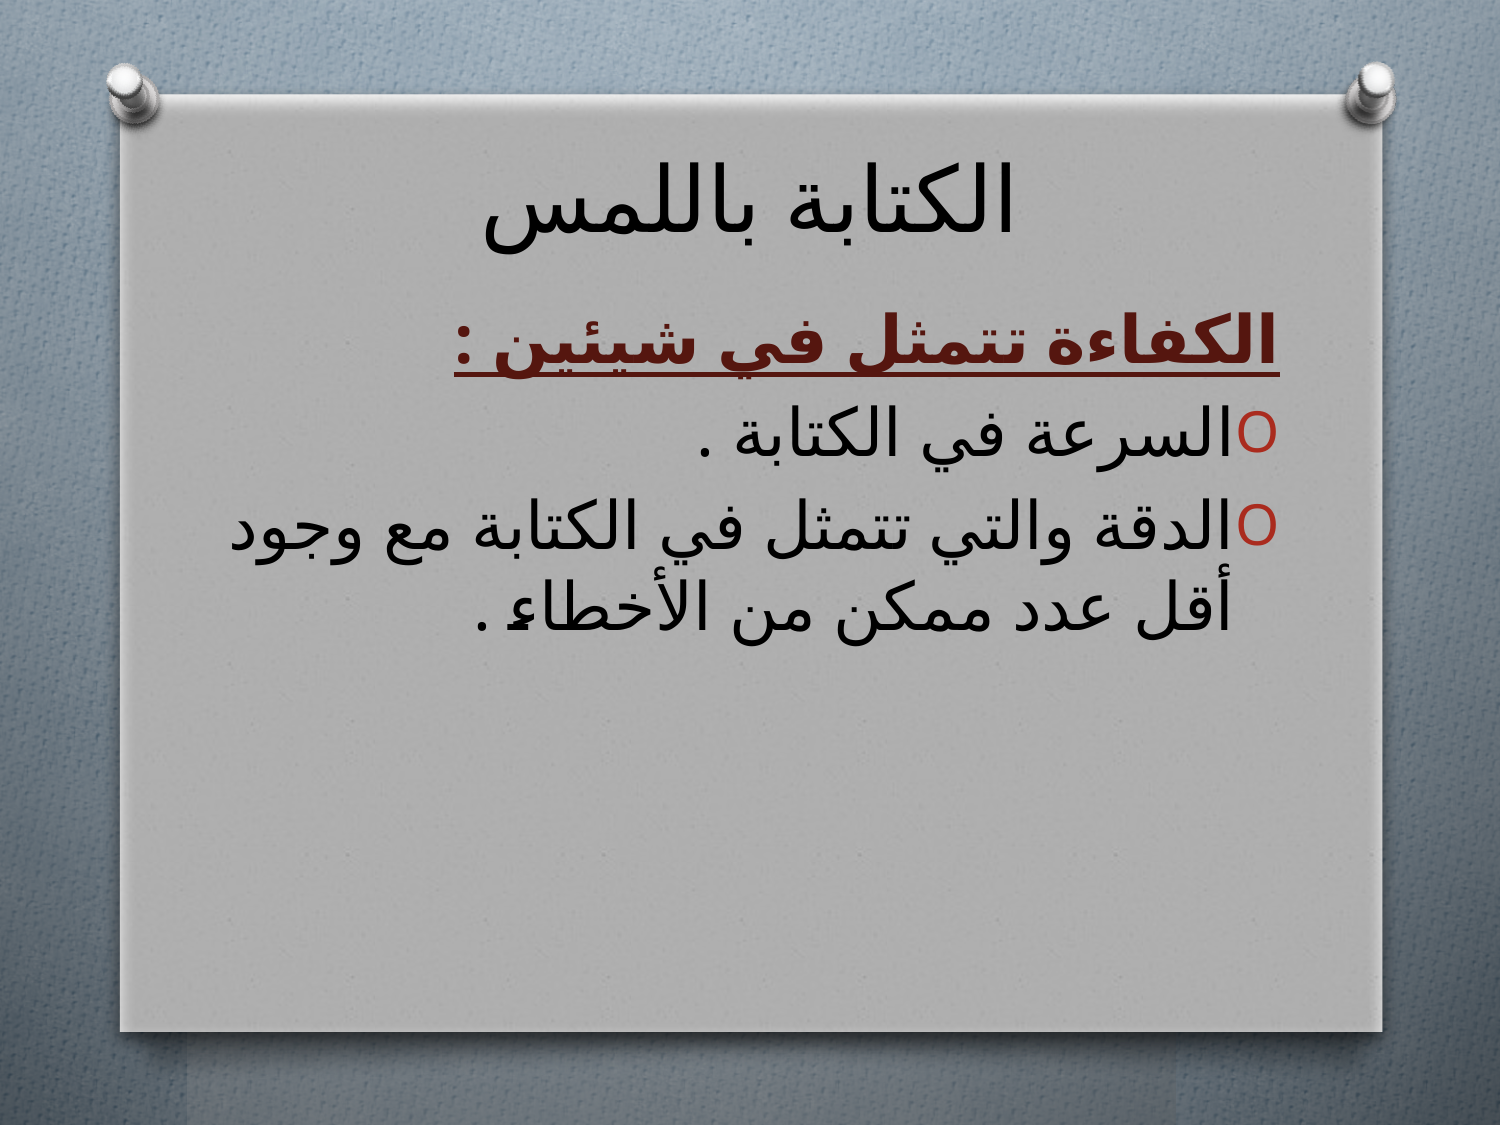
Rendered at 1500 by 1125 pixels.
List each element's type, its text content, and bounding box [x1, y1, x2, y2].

picture [1317, 35, 1439, 127]
picture [81, 29, 198, 101]
text_box الكتابة باللمس [74, 101, 1425, 290]
list الكفاءة تتمثل في شيئين : السرعة في الكتابة . الدقة والتي تتمثل في الكتابة مع وجود أقل عدد ممكن من الأخطاء . [159, 289, 1296, 944]
